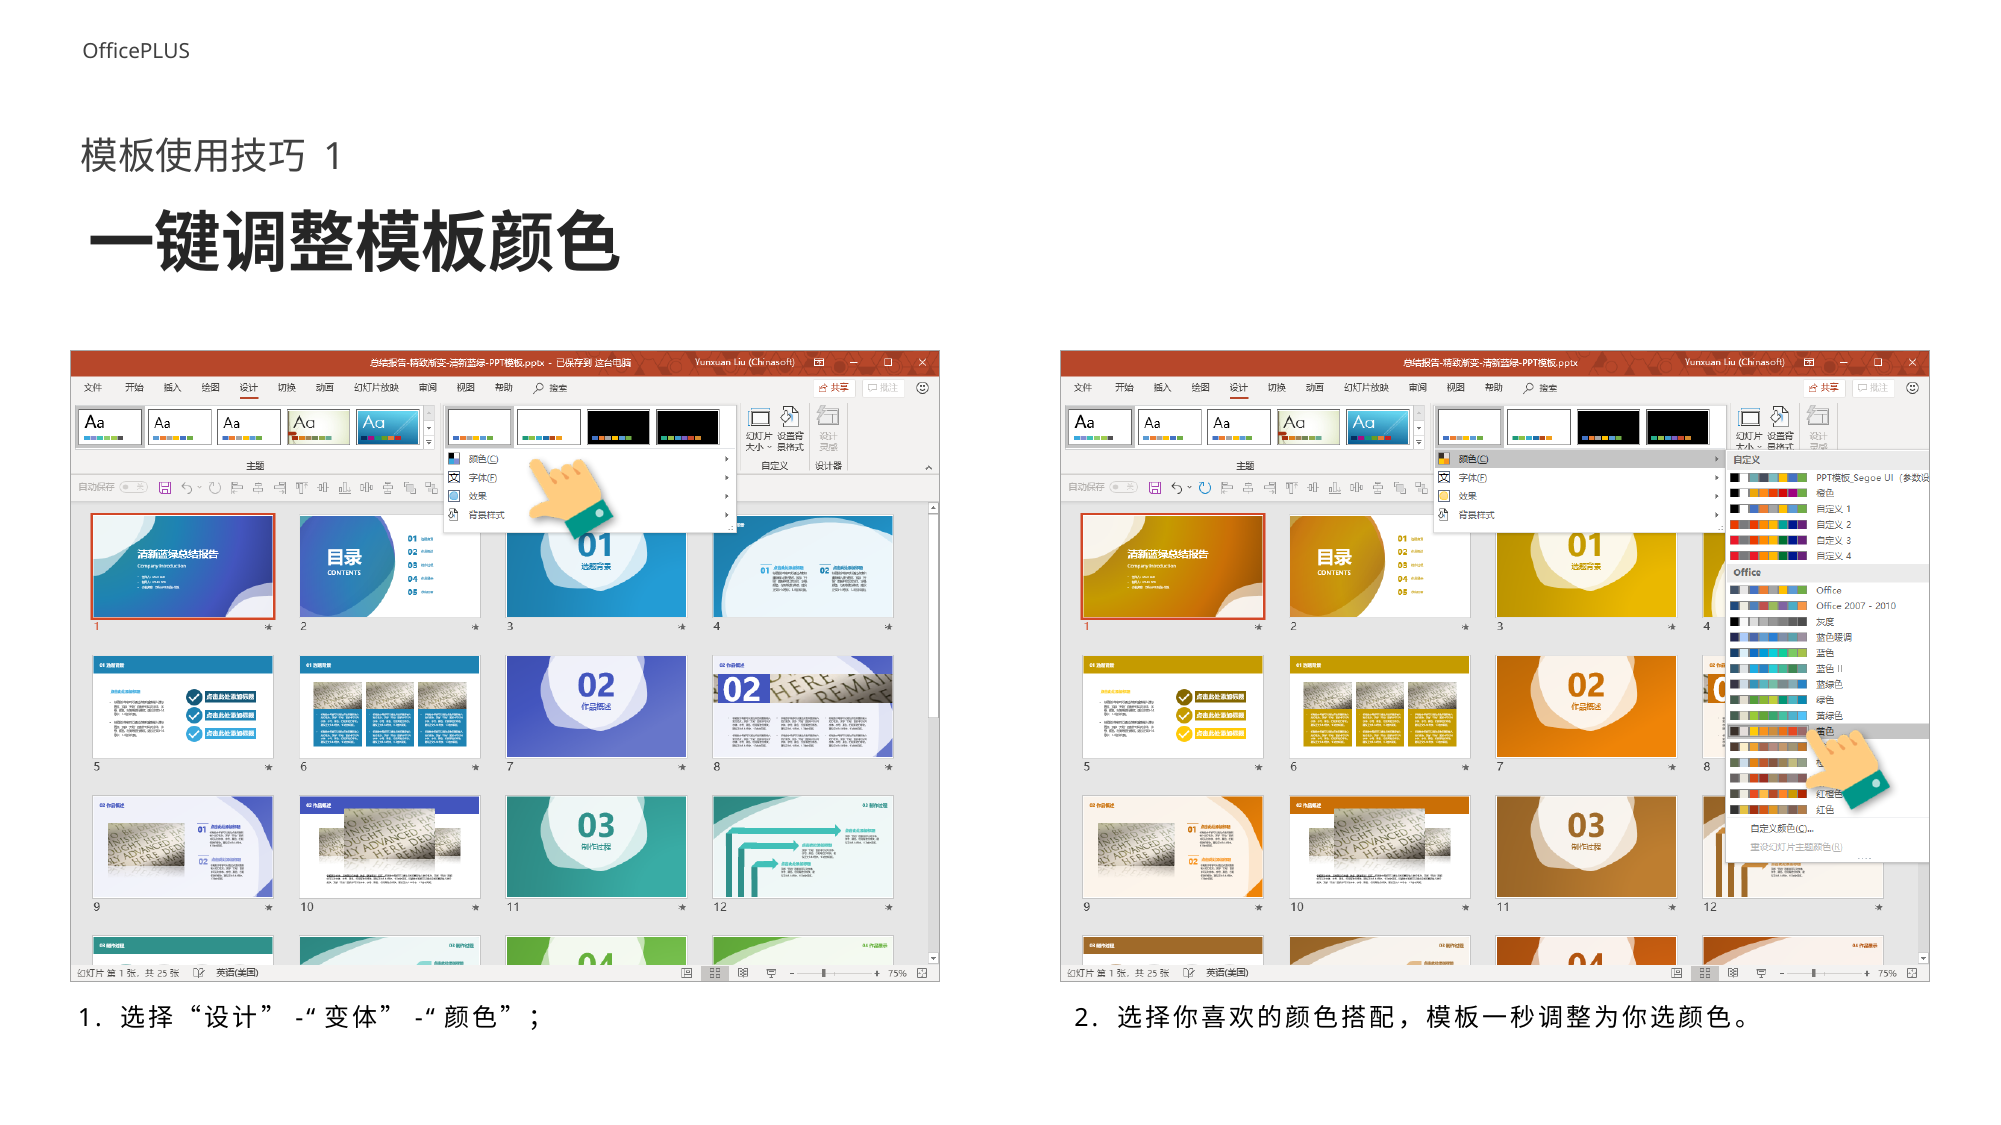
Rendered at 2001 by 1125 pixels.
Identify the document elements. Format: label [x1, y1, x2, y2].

picture [71, 351, 939, 981]
picture [1061, 351, 1929, 981]
